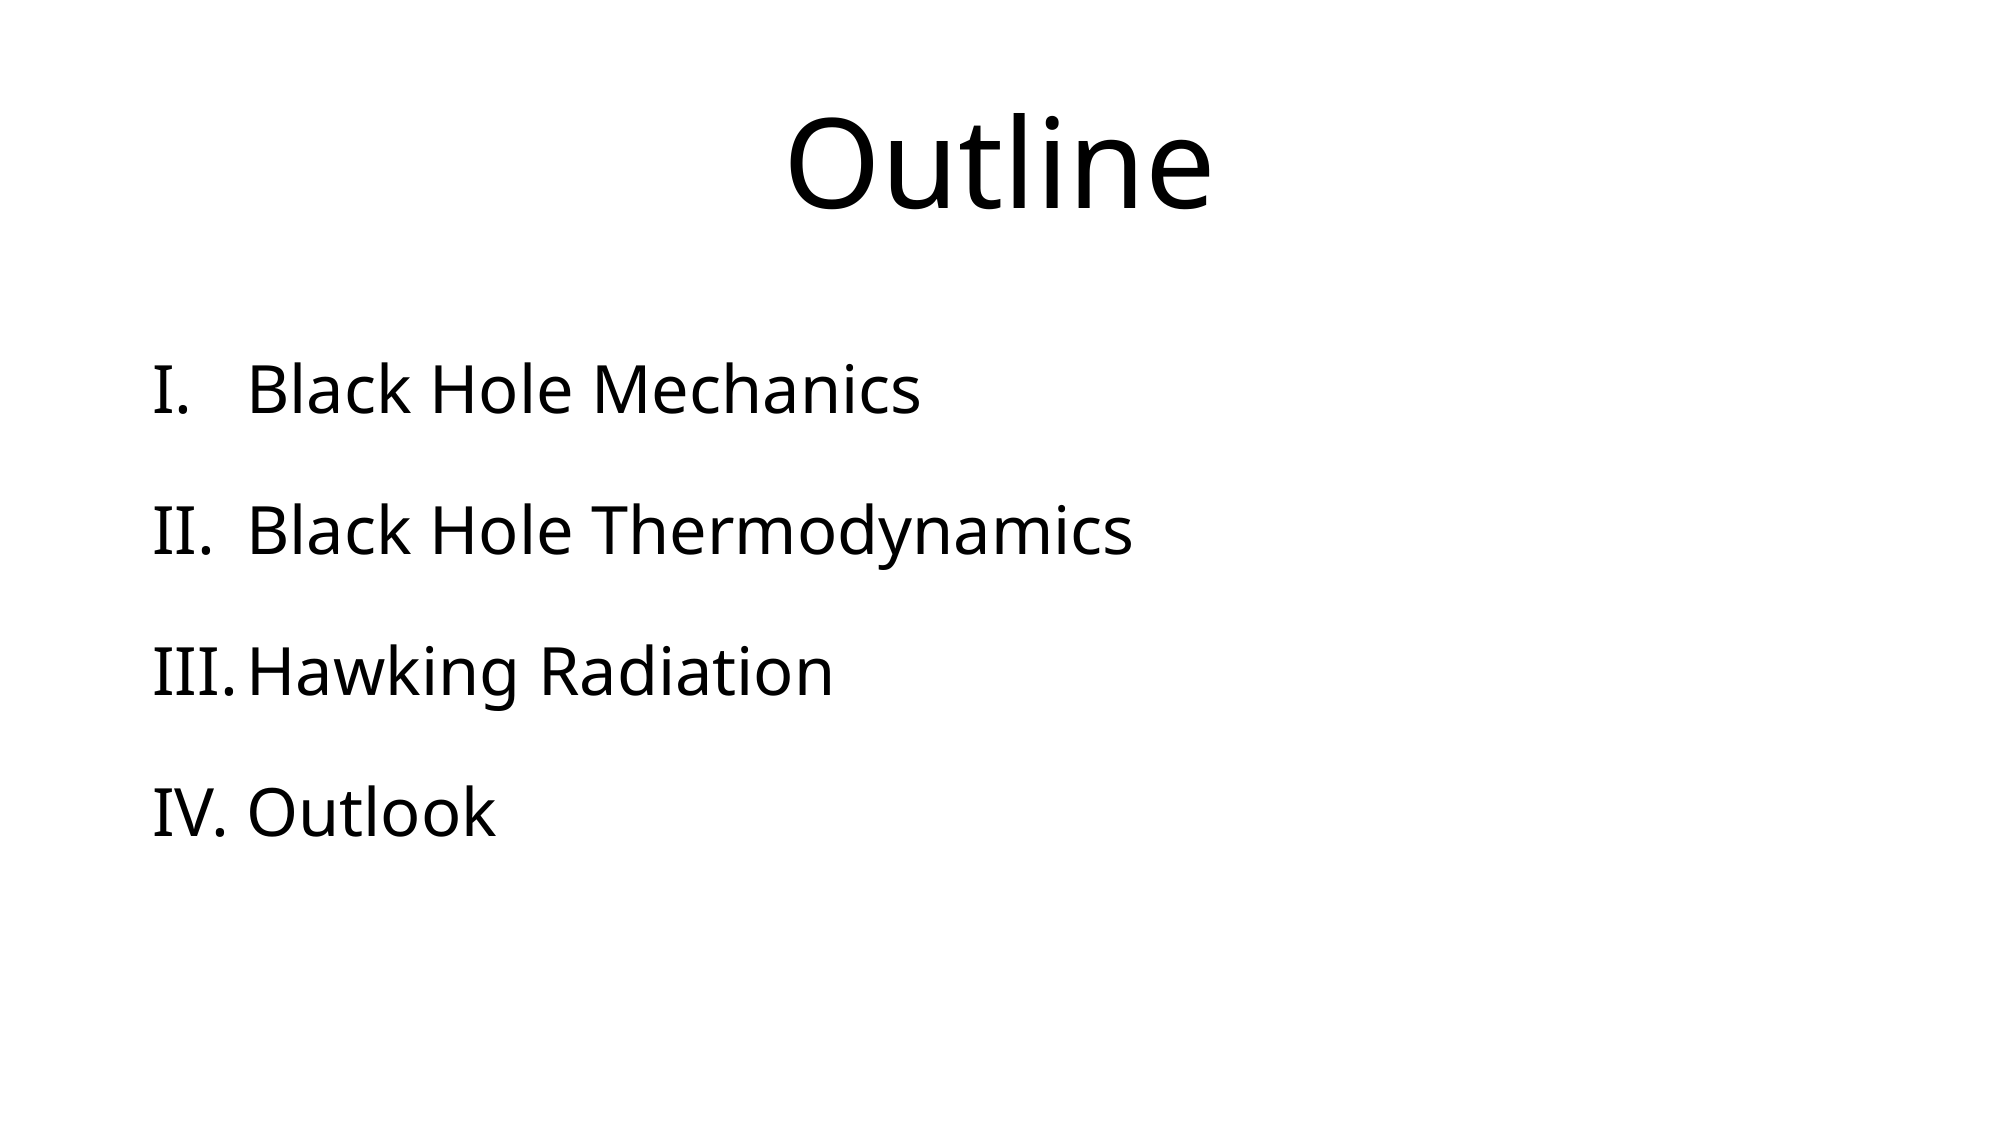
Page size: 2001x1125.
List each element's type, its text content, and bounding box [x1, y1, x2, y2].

list Black Hole Mechanics Black Hole Thermodynamics Hawking Radiation Outlook [137, 299, 1863, 1014]
title Outline [137, 59, 1863, 278]
